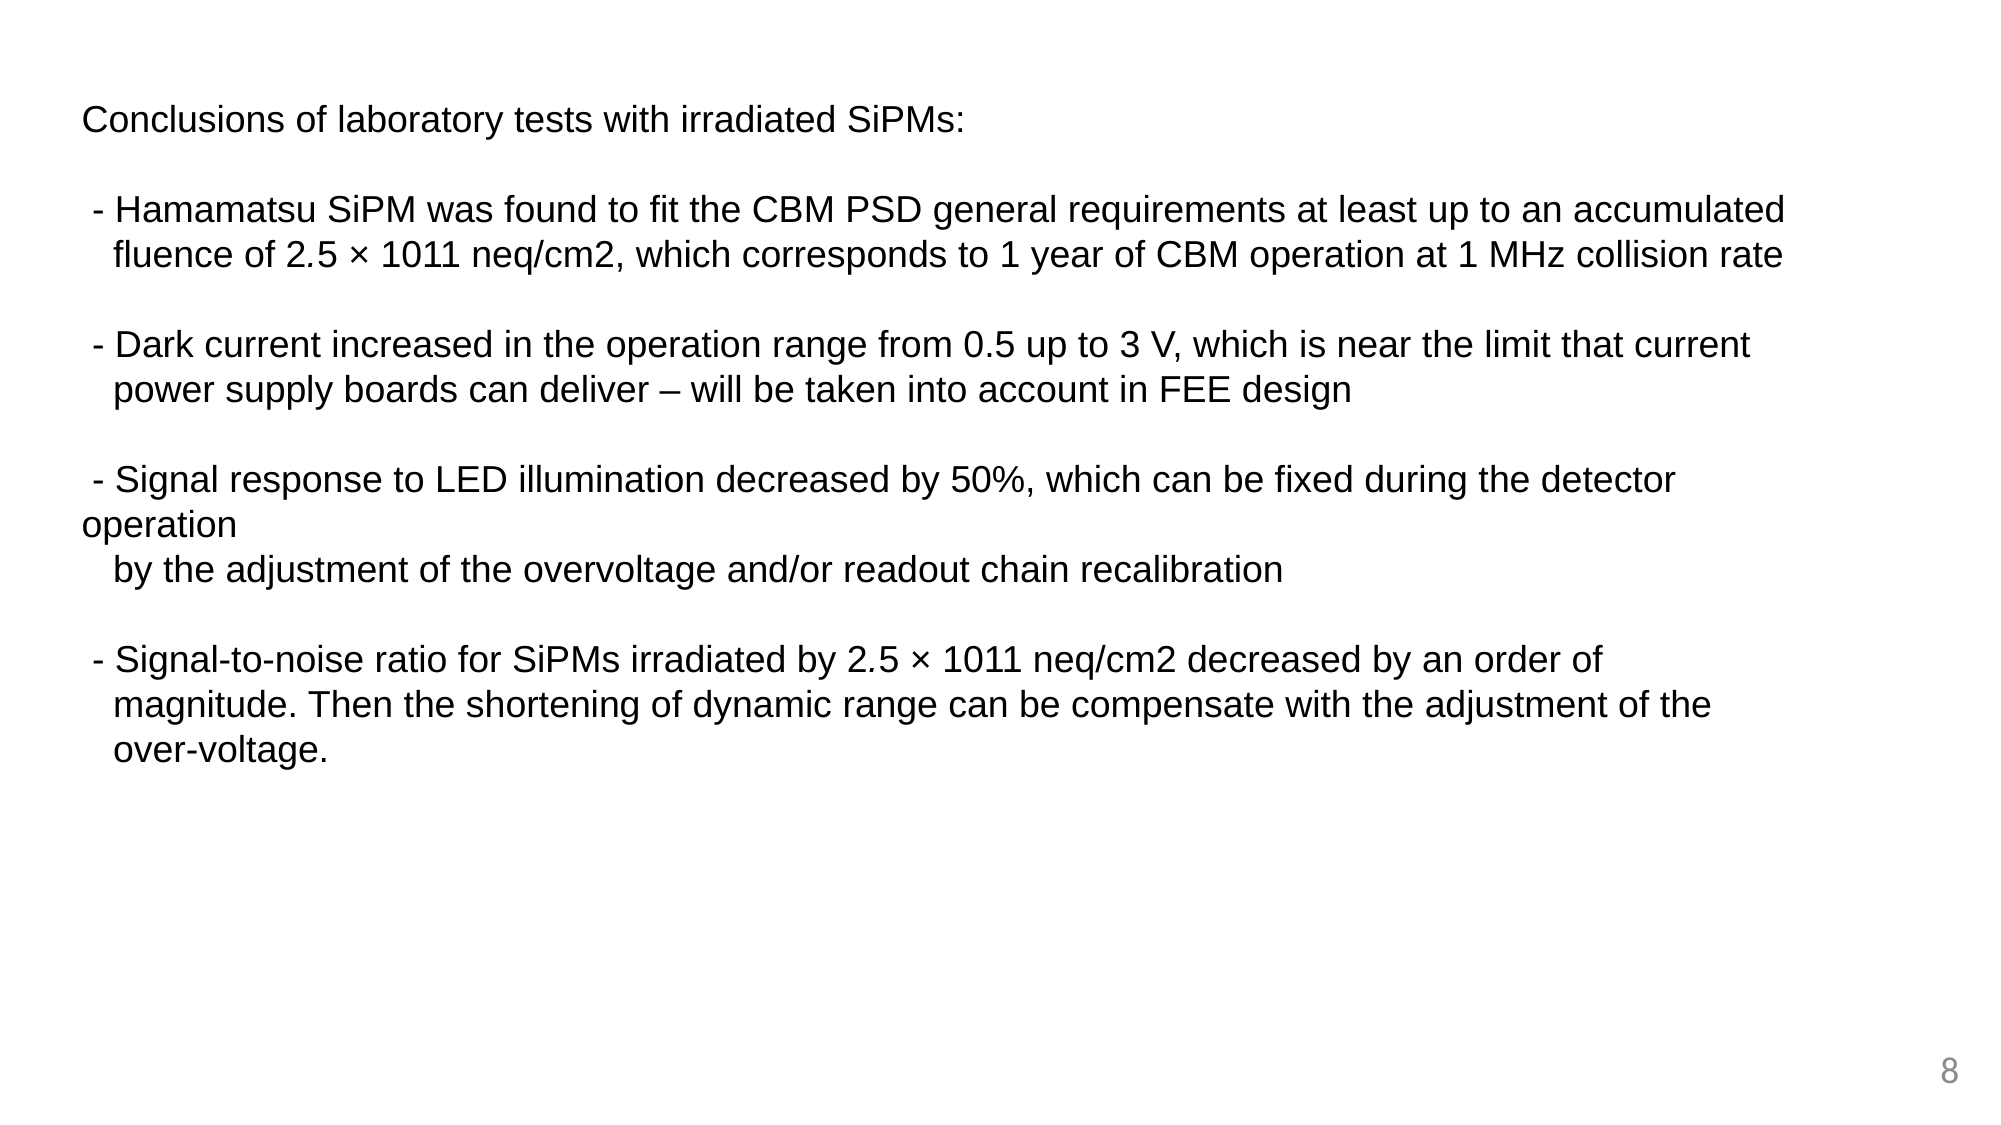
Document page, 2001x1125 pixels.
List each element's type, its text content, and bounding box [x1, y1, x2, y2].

text_box <номер> [1524, 1038, 1975, 1099]
text_box Conclusions of laboratory tests with irradiated SiPMs: - Hamamatsu SiPM was found to fit the CBM PSD general requirements at least up to an accumulated fluence of 2.5 × 1011 neq/cm2, which corresponds to 1 year of CBM operation at 1 MHz collision rate - Dark current increased in the operation range from 0.5 up to 3 V, which is near the limit that current power supply boards can deliver – will be taken into account in FEE design - Signal response to LED illumination decreased by 50%, which can be fixed during the detector operation by the adjustment of the overvoltage and/or readout chain recalibration - Signal-to-noise ratio for SiPMs irradiated by 2.5 × 1011 neq/cm2 decreased by an order of magnitude. Then the shortening of dynamic range can be compensate with the adjustment of the over-voltage. [66, 87, 1858, 1007]
